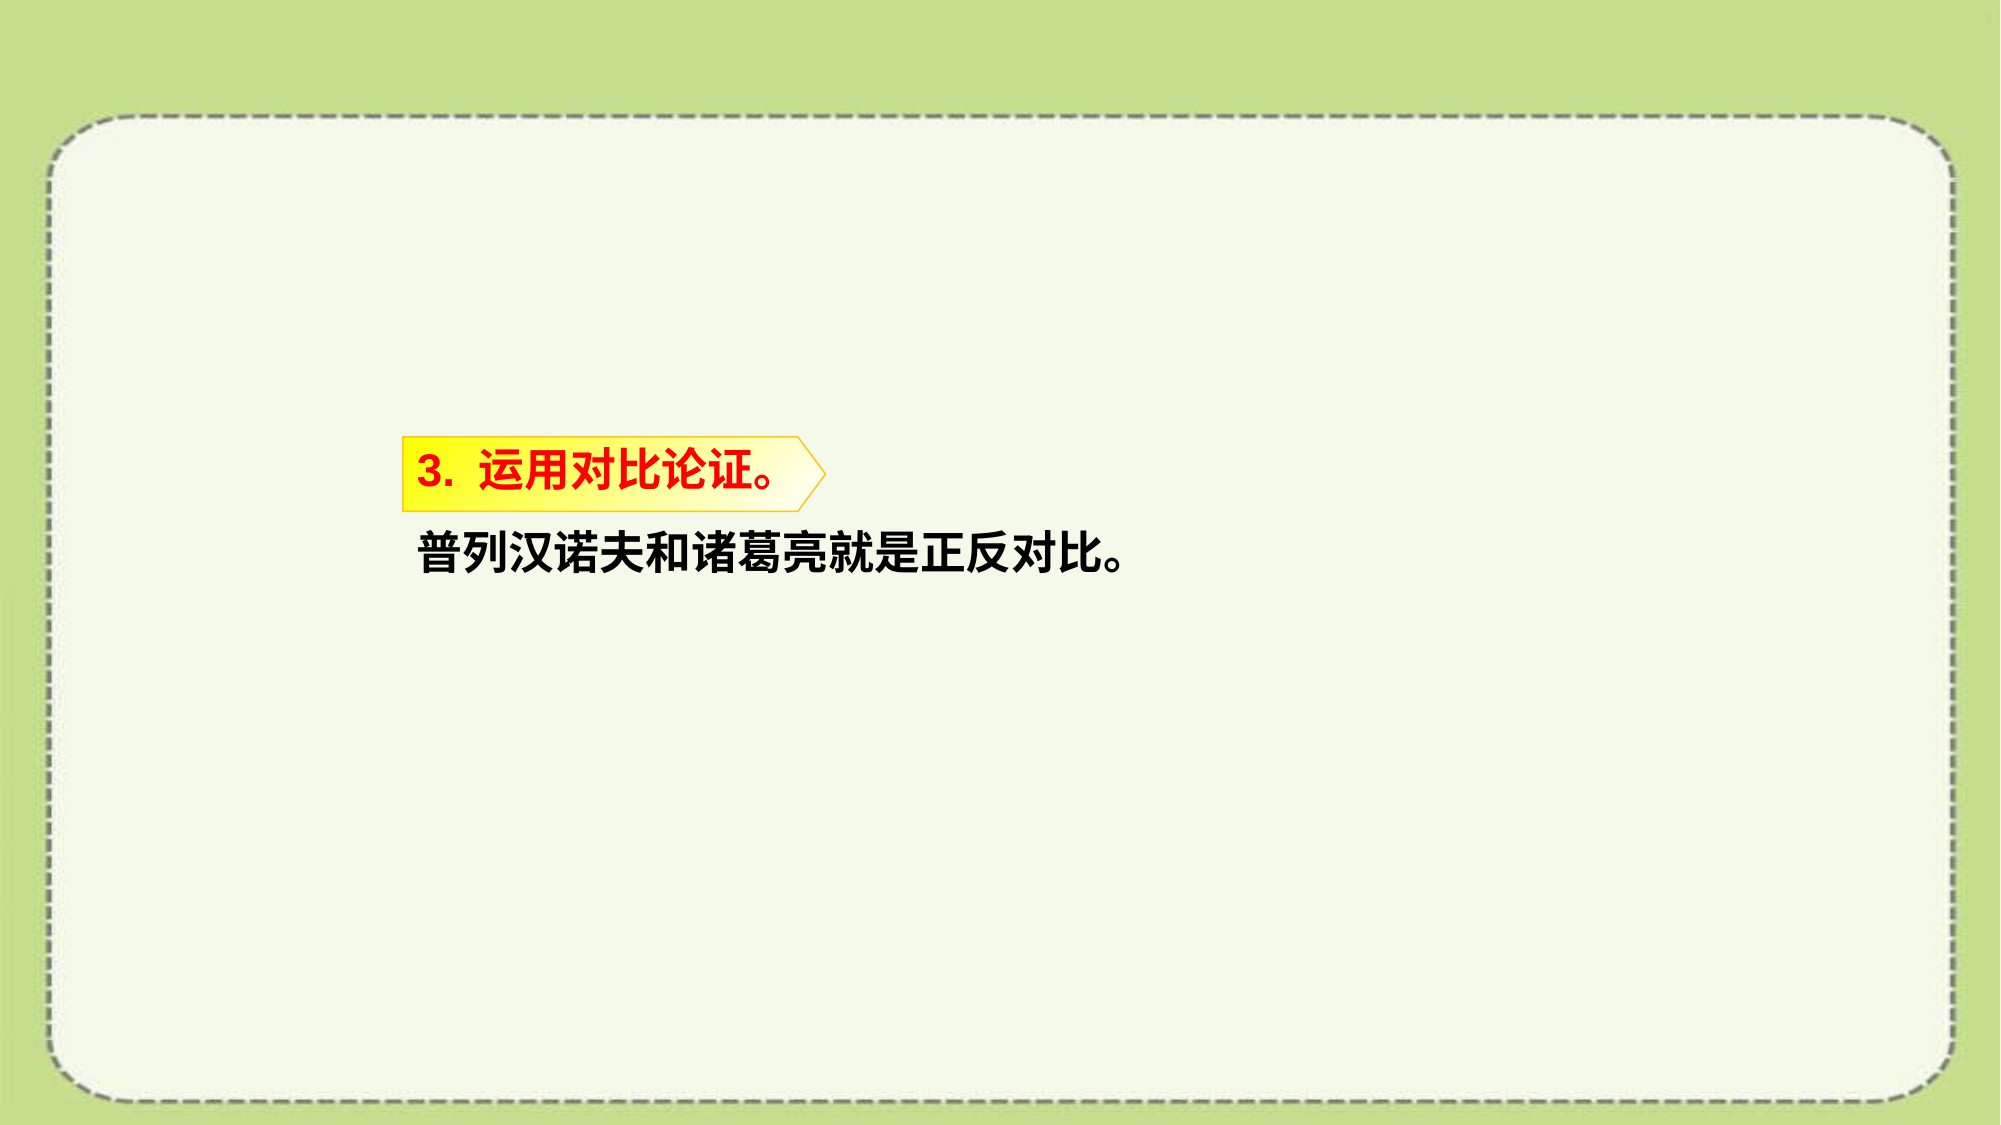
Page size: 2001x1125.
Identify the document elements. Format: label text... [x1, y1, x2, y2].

picture [0, 0, 2001, 1125]
text_box 3. 运用对比论证。 普列汉诺夫和诸葛亮就是正反对比。 [402, 406, 1607, 586]
